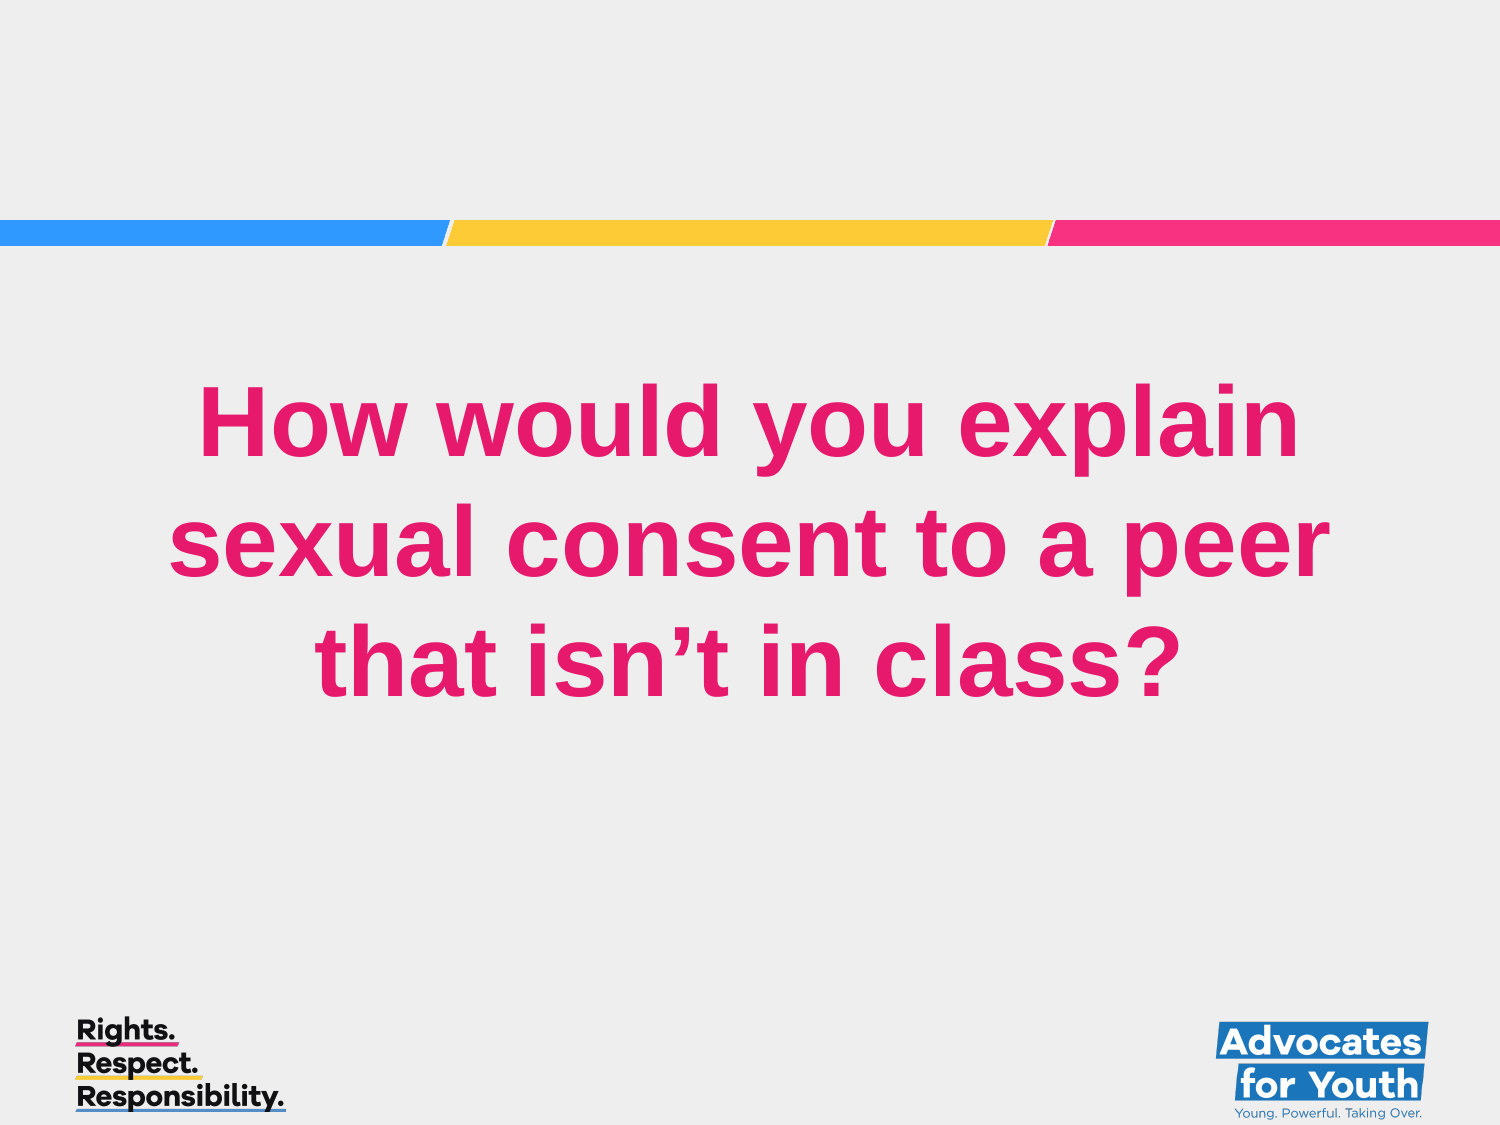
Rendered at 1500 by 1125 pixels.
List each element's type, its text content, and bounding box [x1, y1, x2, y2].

picture [0, 207, 1500, 258]
list How would you explain sexual consent to a peer that isn’t in class? [75, 349, 1425, 776]
